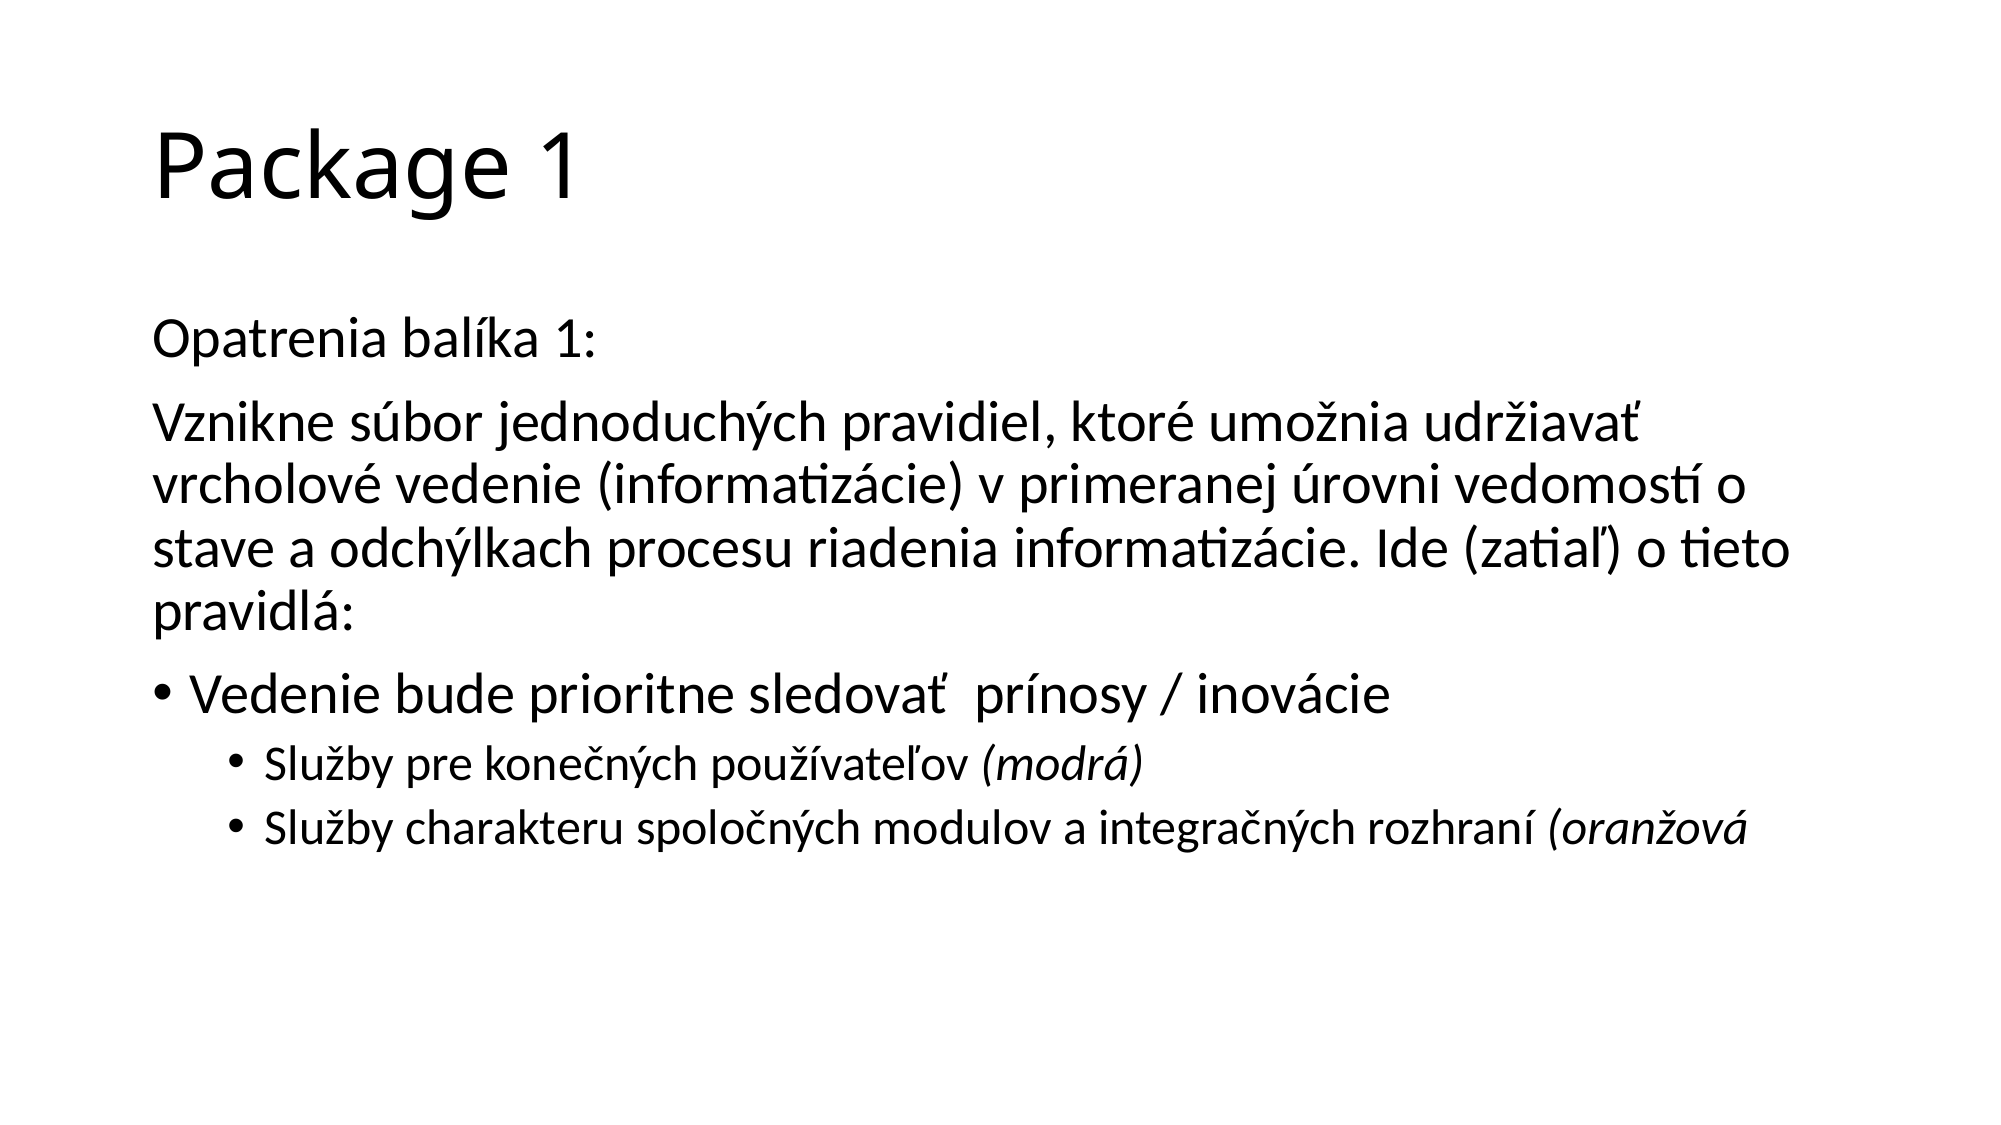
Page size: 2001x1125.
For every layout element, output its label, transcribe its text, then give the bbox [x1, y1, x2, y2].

list Opatrenia balíka 1: Vznikne súbor jednoduchých pravidiel, ktoré umožnia udržiavať vrcholové vedenie (informatizácie) v primeranej úrovni vedomostí o stave a odchýlkach procesu riadenia informatizácie. Ide (zatiaľ) o tieto pravidlá: Vedenie bude prioritne sledovať prínosy / inovácie Služby pre konečných používateľov (modrá) Služby charakteru spoločných modulov a integračných rozhraní (oranžová [137, 299, 1863, 1014]
title Package 1 [137, 59, 1863, 278]
